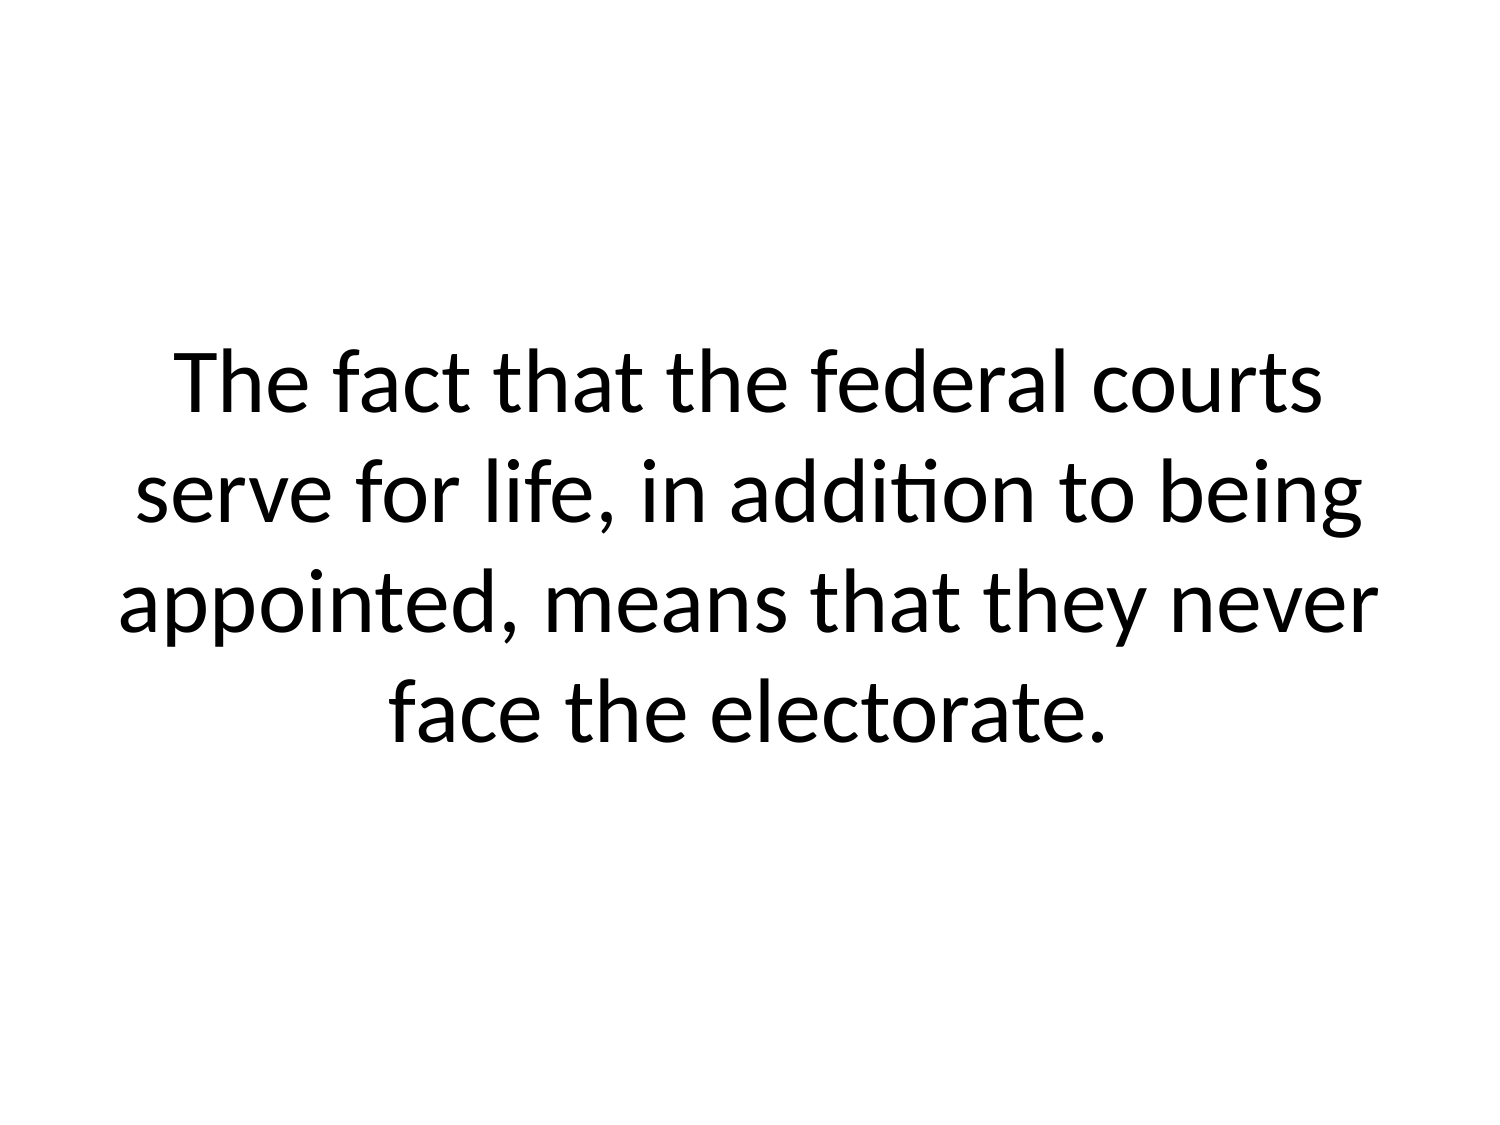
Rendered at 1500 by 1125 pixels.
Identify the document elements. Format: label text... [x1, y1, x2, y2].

title The fact that the federal courts serve for life, in addition to being appointed, means that they never face the electorate. [74, 44, 1426, 1038]
